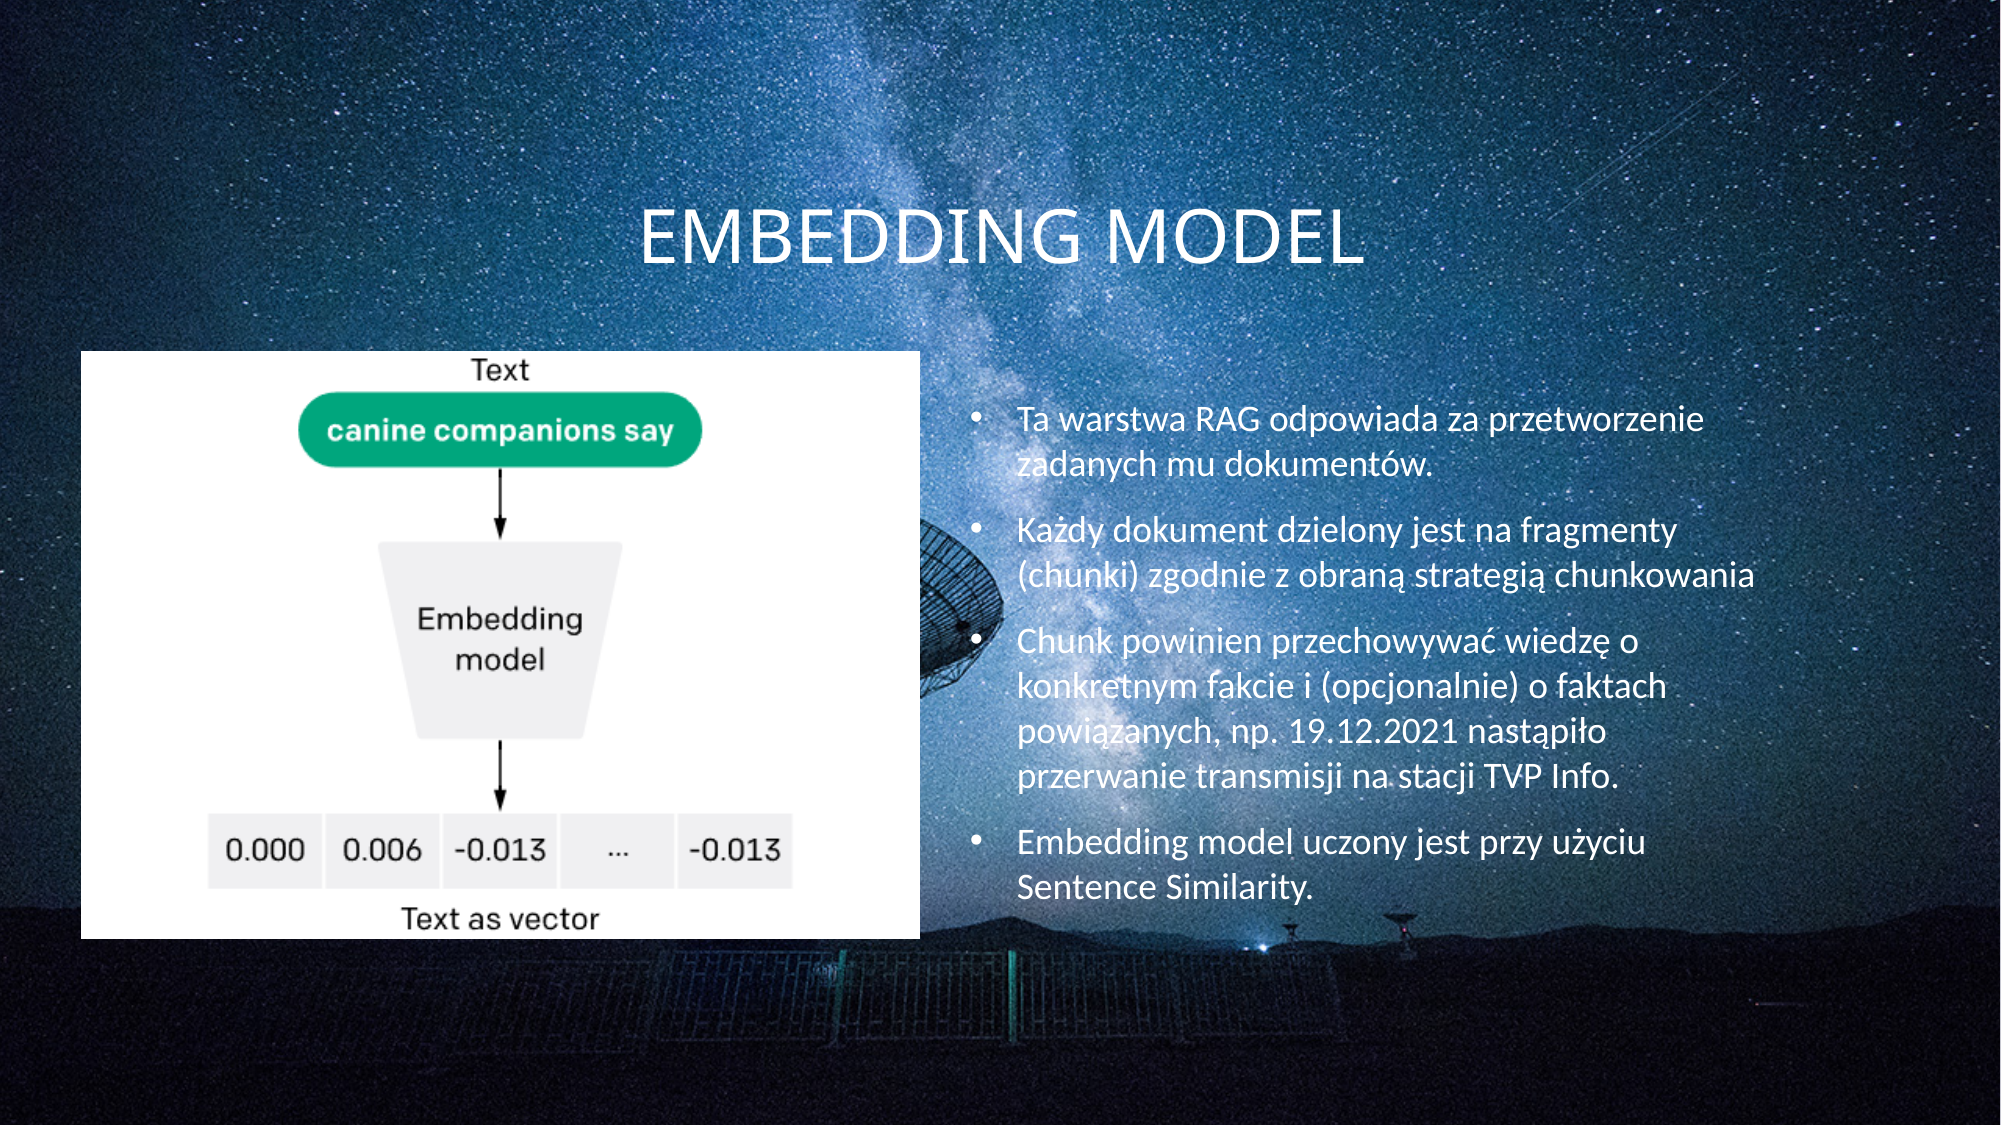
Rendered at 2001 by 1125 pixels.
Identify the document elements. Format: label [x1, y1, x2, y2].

list [0, 0, 2000, 1125]
picture [81, 351, 920, 940]
